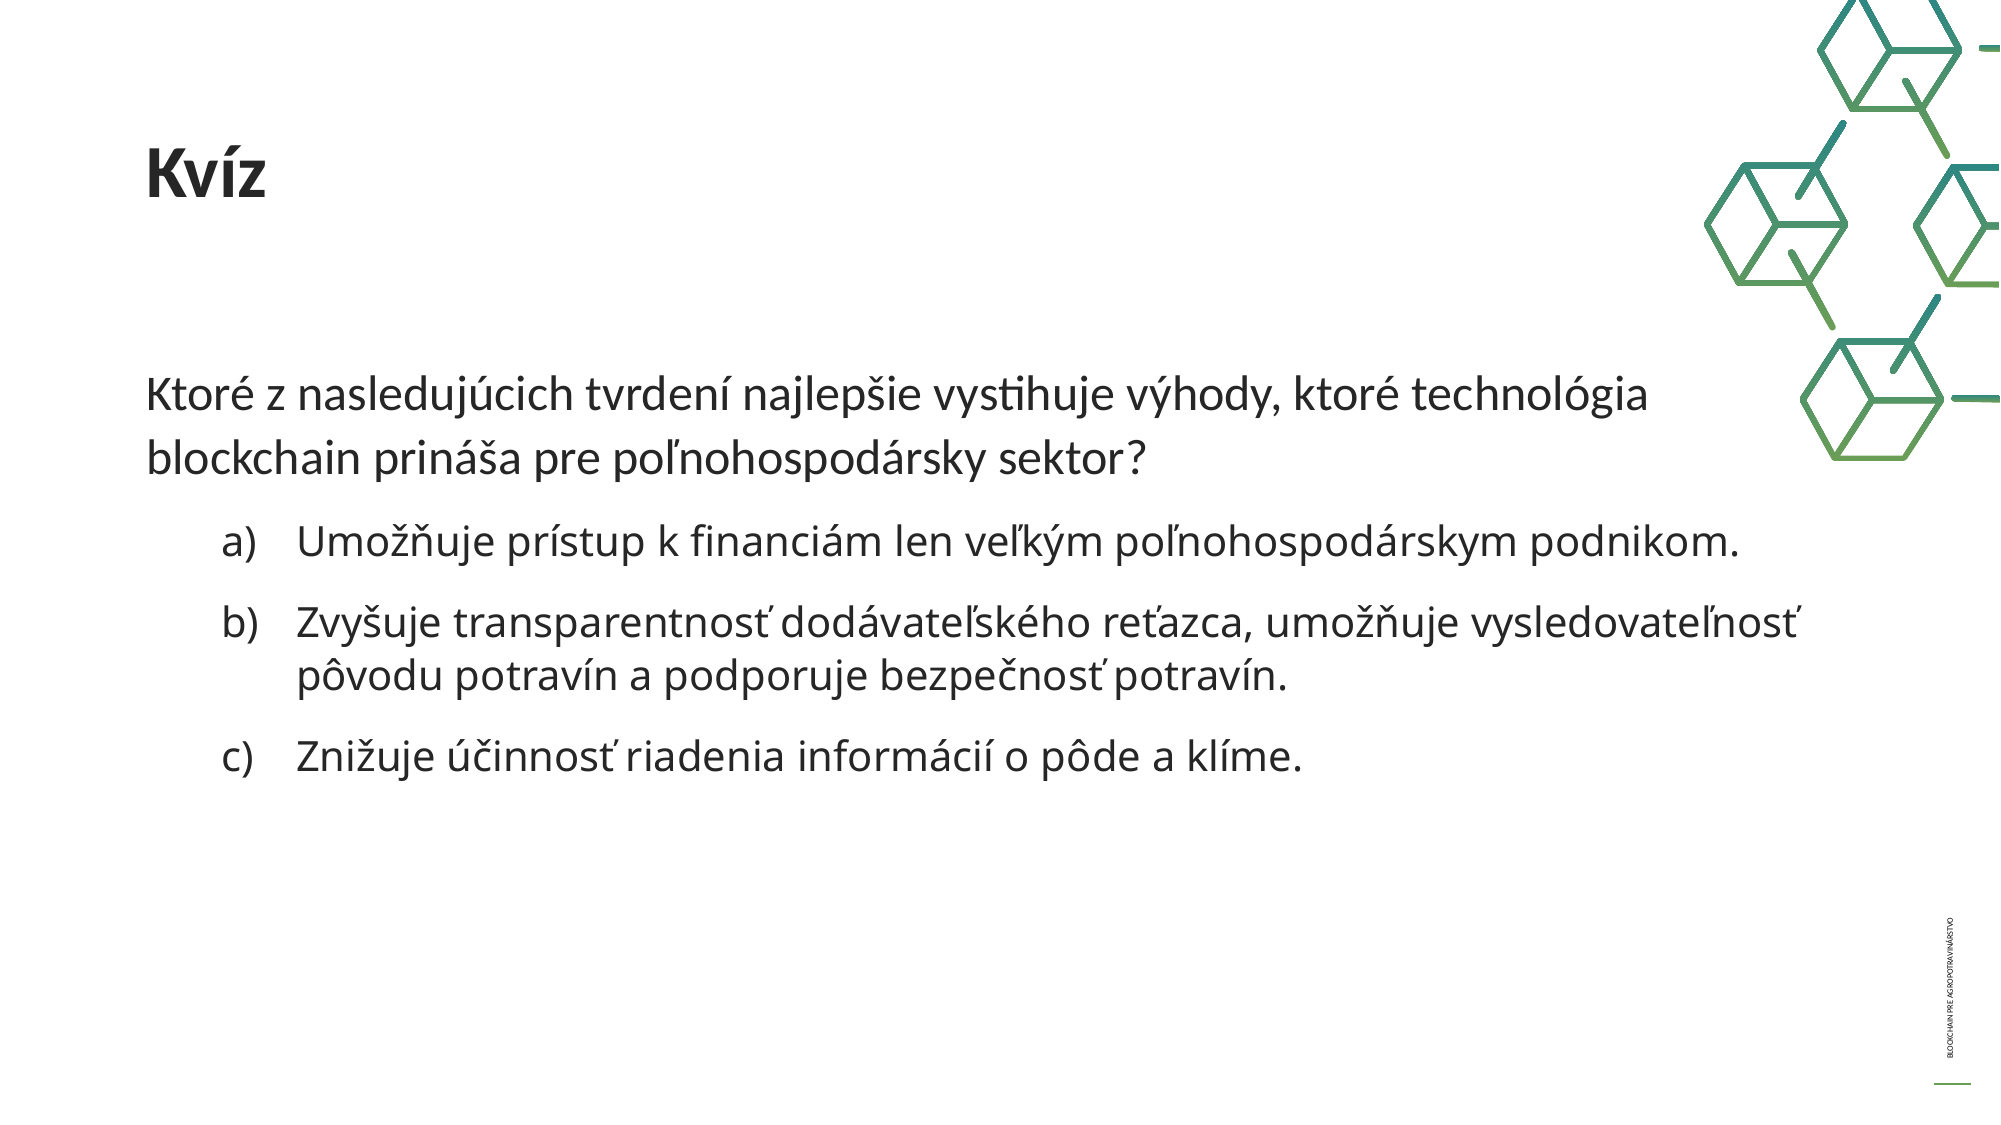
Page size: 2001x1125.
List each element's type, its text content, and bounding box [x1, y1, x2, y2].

list Kvíz [130, 124, 1698, 337]
list Ktoré z nasledujúcich tvrdení najlepšie vystihuje výhody, ktoré technológia blockchain prináša pre poľnohospodársky sektor? Umožňuje prístup k financiám len veľkým poľnohospodárskym podnikom. Zvyšuje transparentnosť dodávateľského reťazca, umožňuje vysledovateľnosť pôvodu potravín a podporuje bezpečnosť potravín. Znižuje účinnosť riadenia informácií o pôde a klíme. [130, 348, 1869, 1035]
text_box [1703, 0, 2000, 462]
